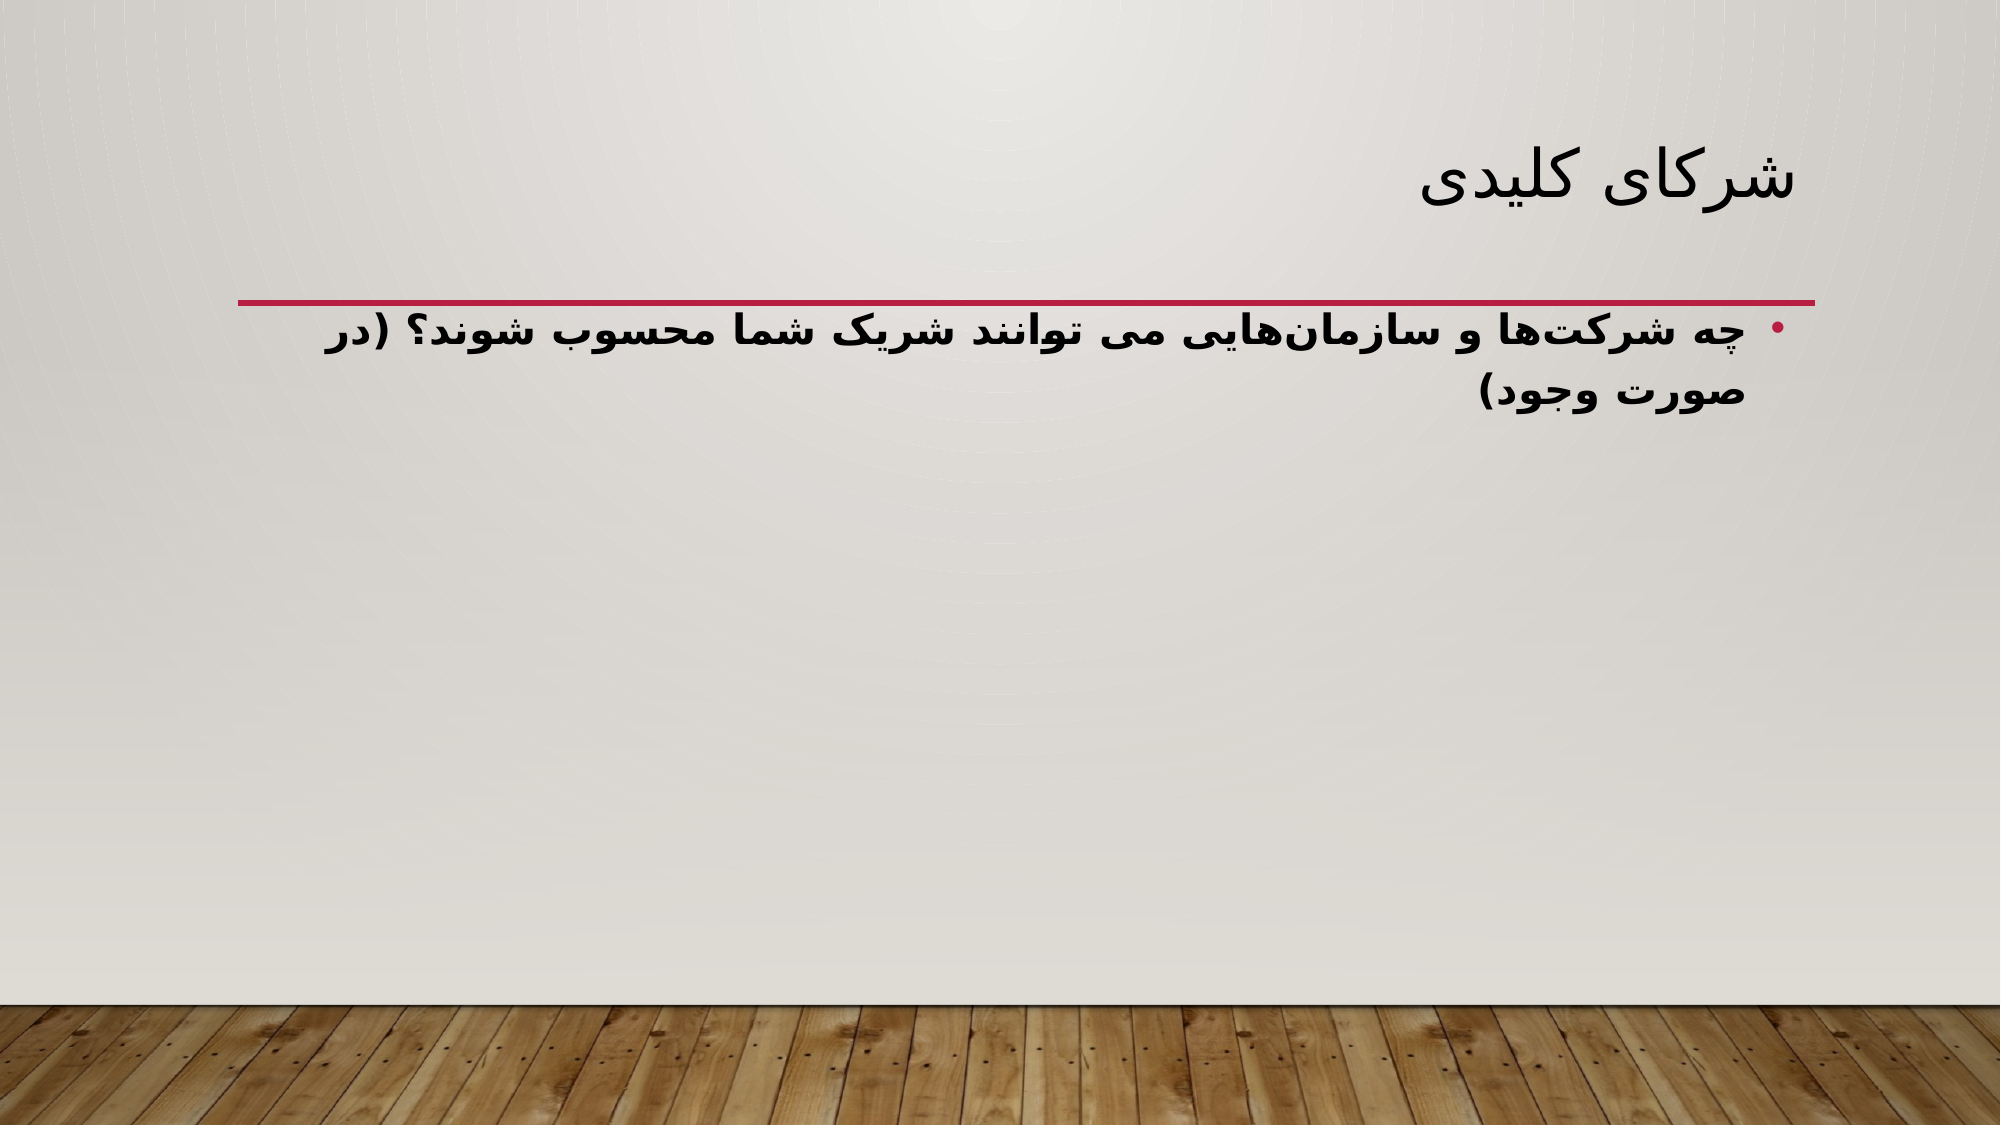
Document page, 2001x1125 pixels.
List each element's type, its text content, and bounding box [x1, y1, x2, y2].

list چه شرکت‌ها و سازمان‌هایی می توانند شریک شما محسوب شوند؟ (در صورت وجود) [225, 285, 1800, 873]
title شرکای کلیدی [238, 131, 1814, 305]
picture [0, 1005, 2000, 1125]
